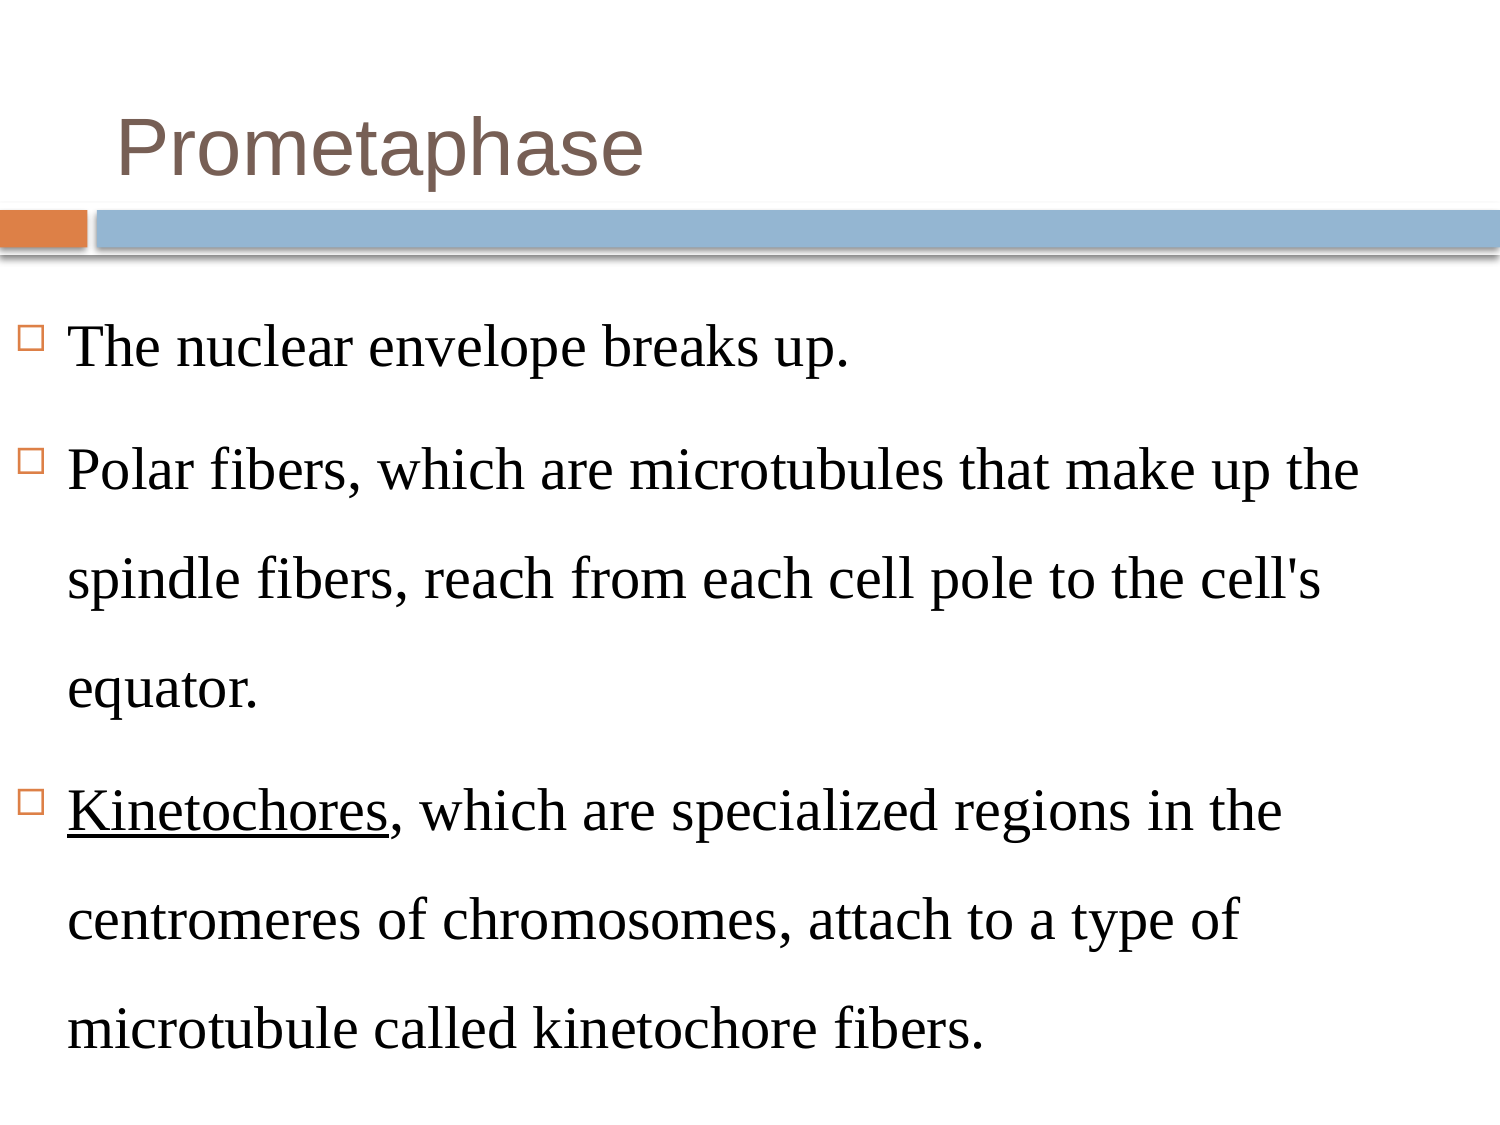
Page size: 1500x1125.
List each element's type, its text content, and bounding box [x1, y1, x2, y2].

title Prometaphase [100, 37, 1438, 200]
list The nuclear envelope breaks up. Polar fibers, which are microtubules that make up the spindle fibers, reach from each cell pole to the cell's equator. Kinetochores, which are specialized regions in the centromeres of chromosomes, attach to a type of microtubule called kinetochore fibers. [0, 262, 1500, 1125]
